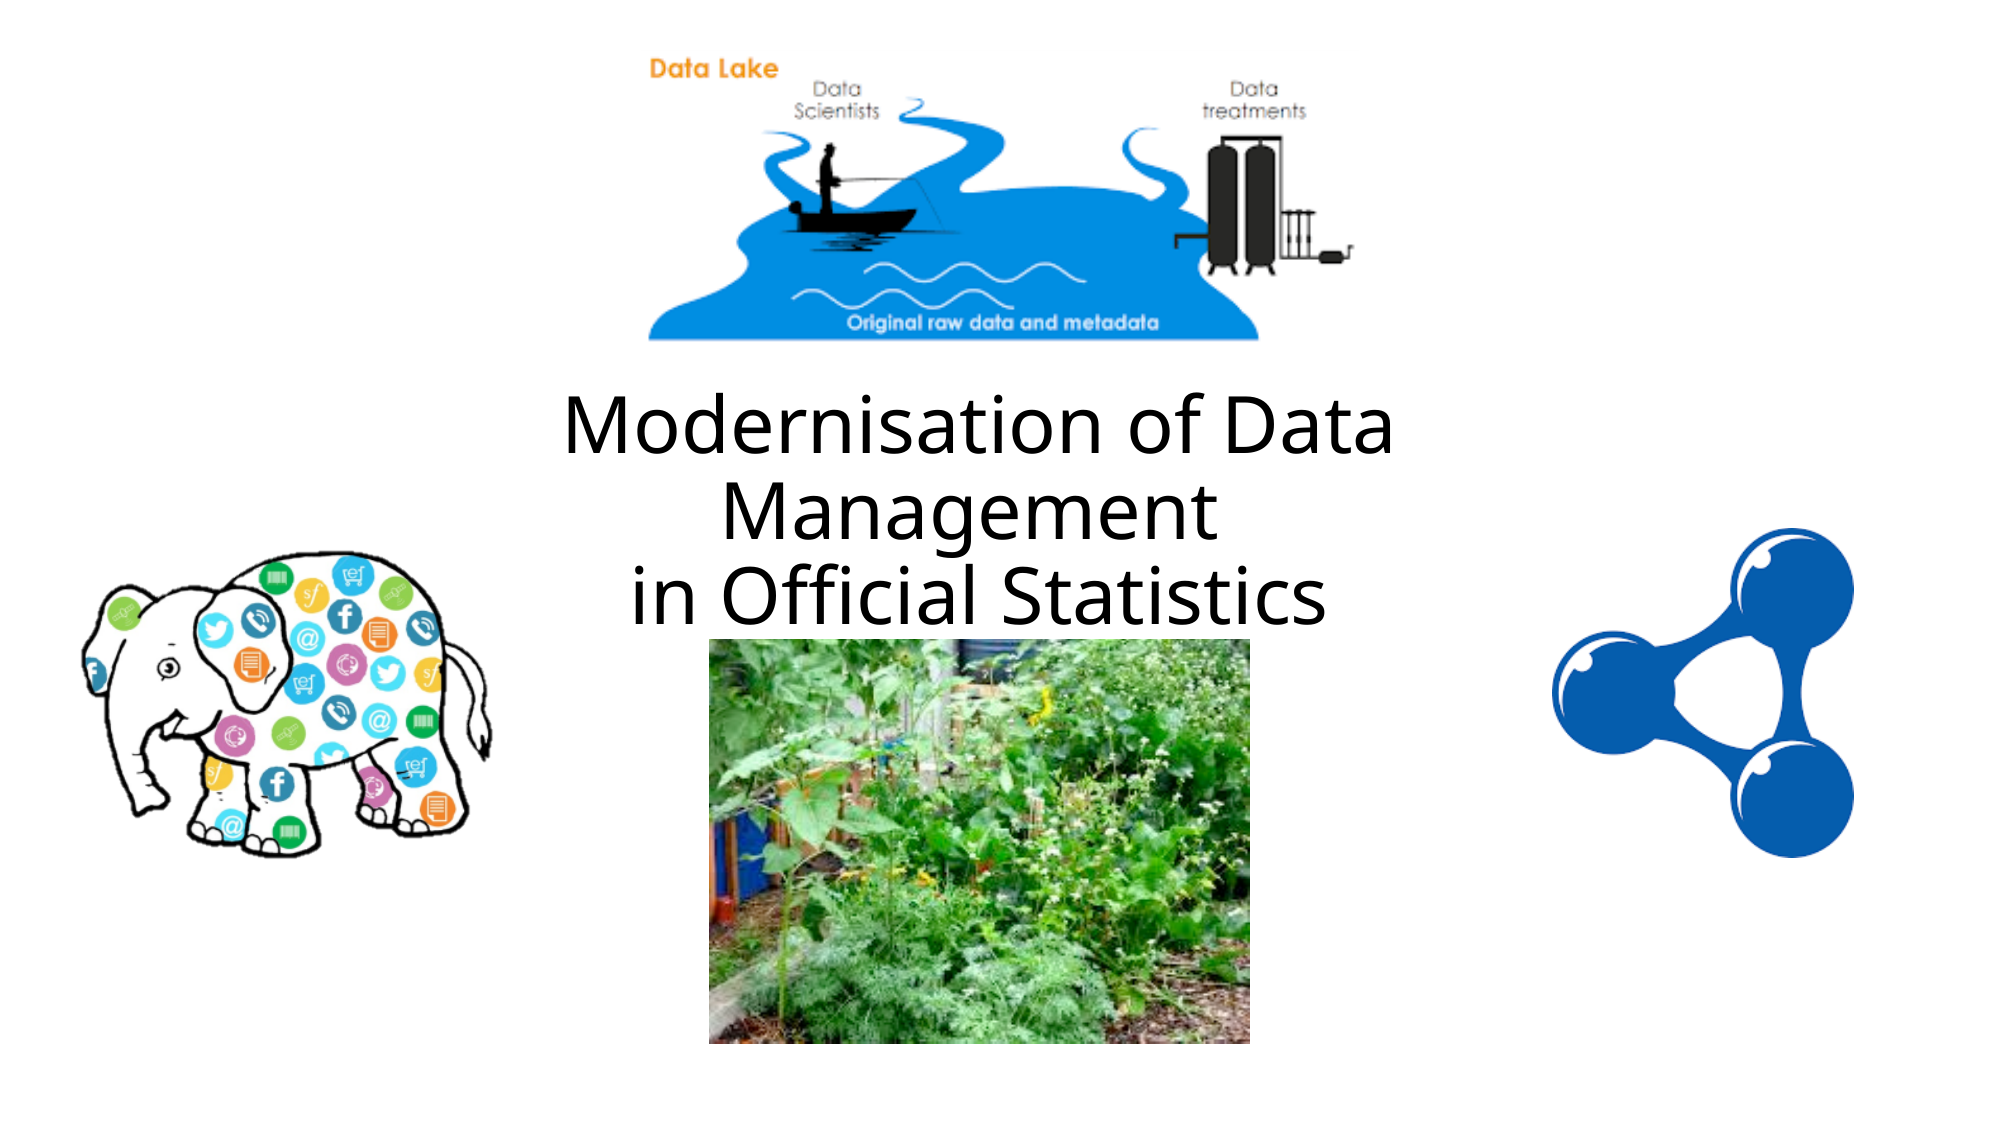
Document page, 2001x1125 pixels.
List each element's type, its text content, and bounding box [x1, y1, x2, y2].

picture [1552, 528, 1854, 859]
picture [641, 49, 1359, 354]
picture [24, 521, 506, 865]
title Modernisation of Data Management in Official Statistics [330, 377, 1629, 650]
picture [709, 639, 1250, 1044]
